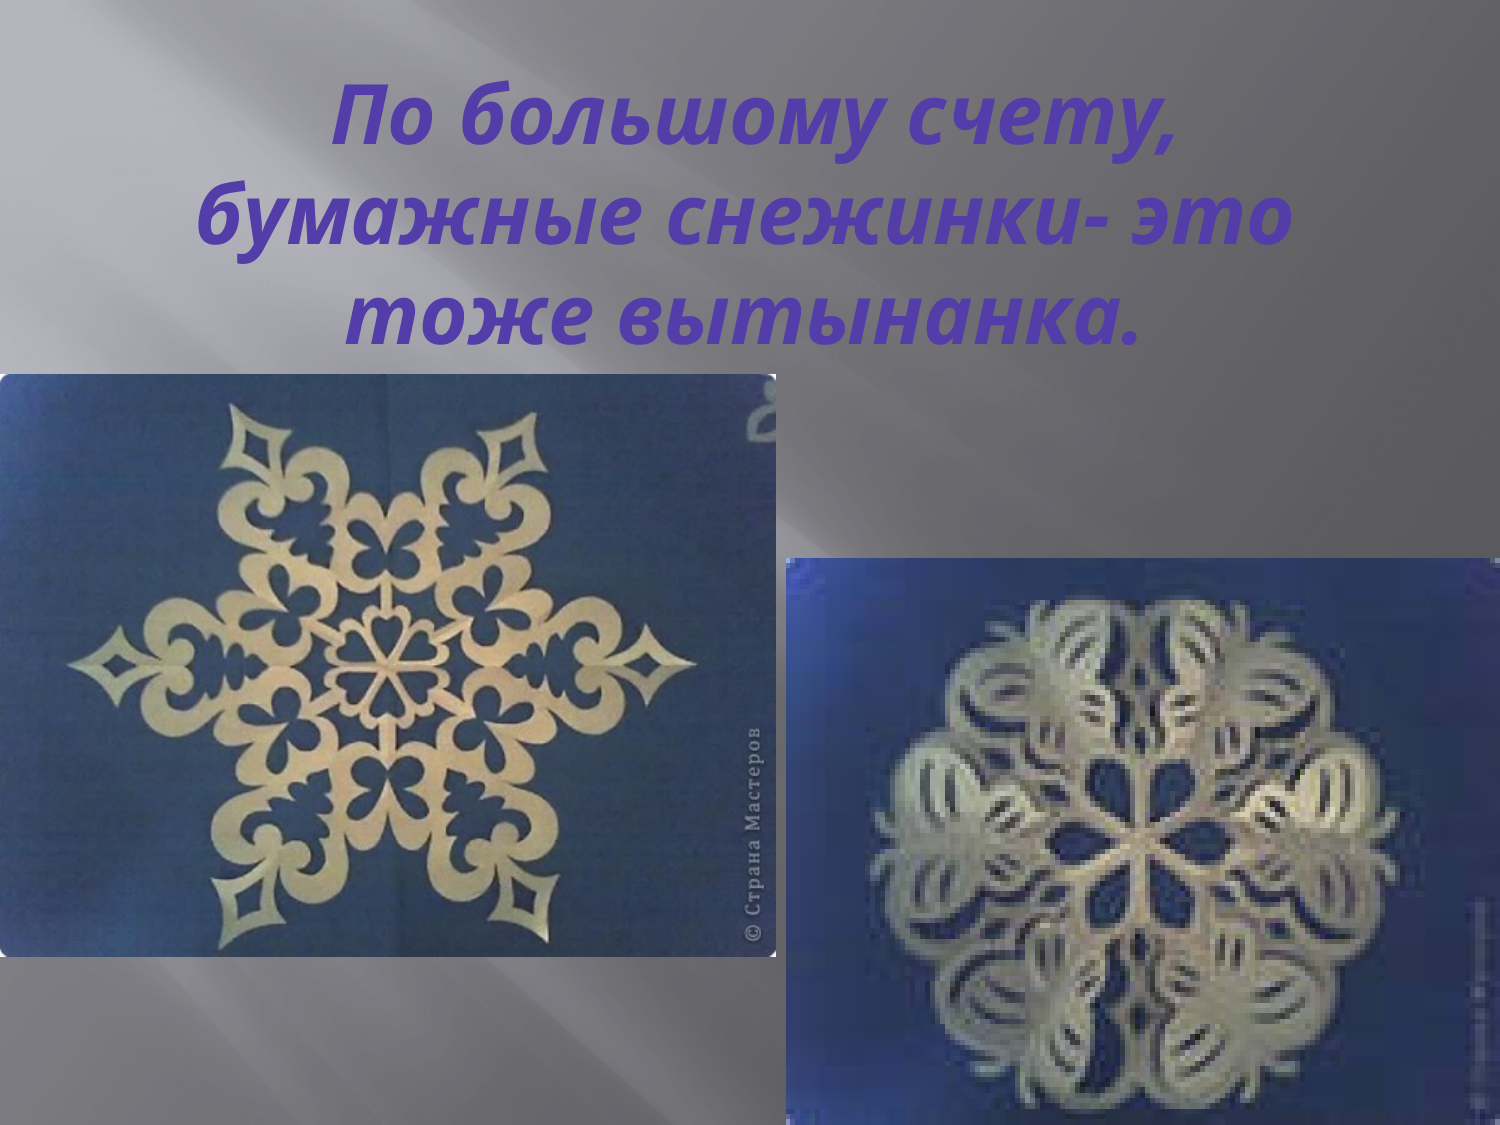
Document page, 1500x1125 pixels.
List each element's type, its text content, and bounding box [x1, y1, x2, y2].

title По большому счету, бумажные снежинки- это тоже вытынанка. [70, 117, 1421, 305]
picture [0, 374, 777, 958]
picture [785, 557, 1500, 1125]
